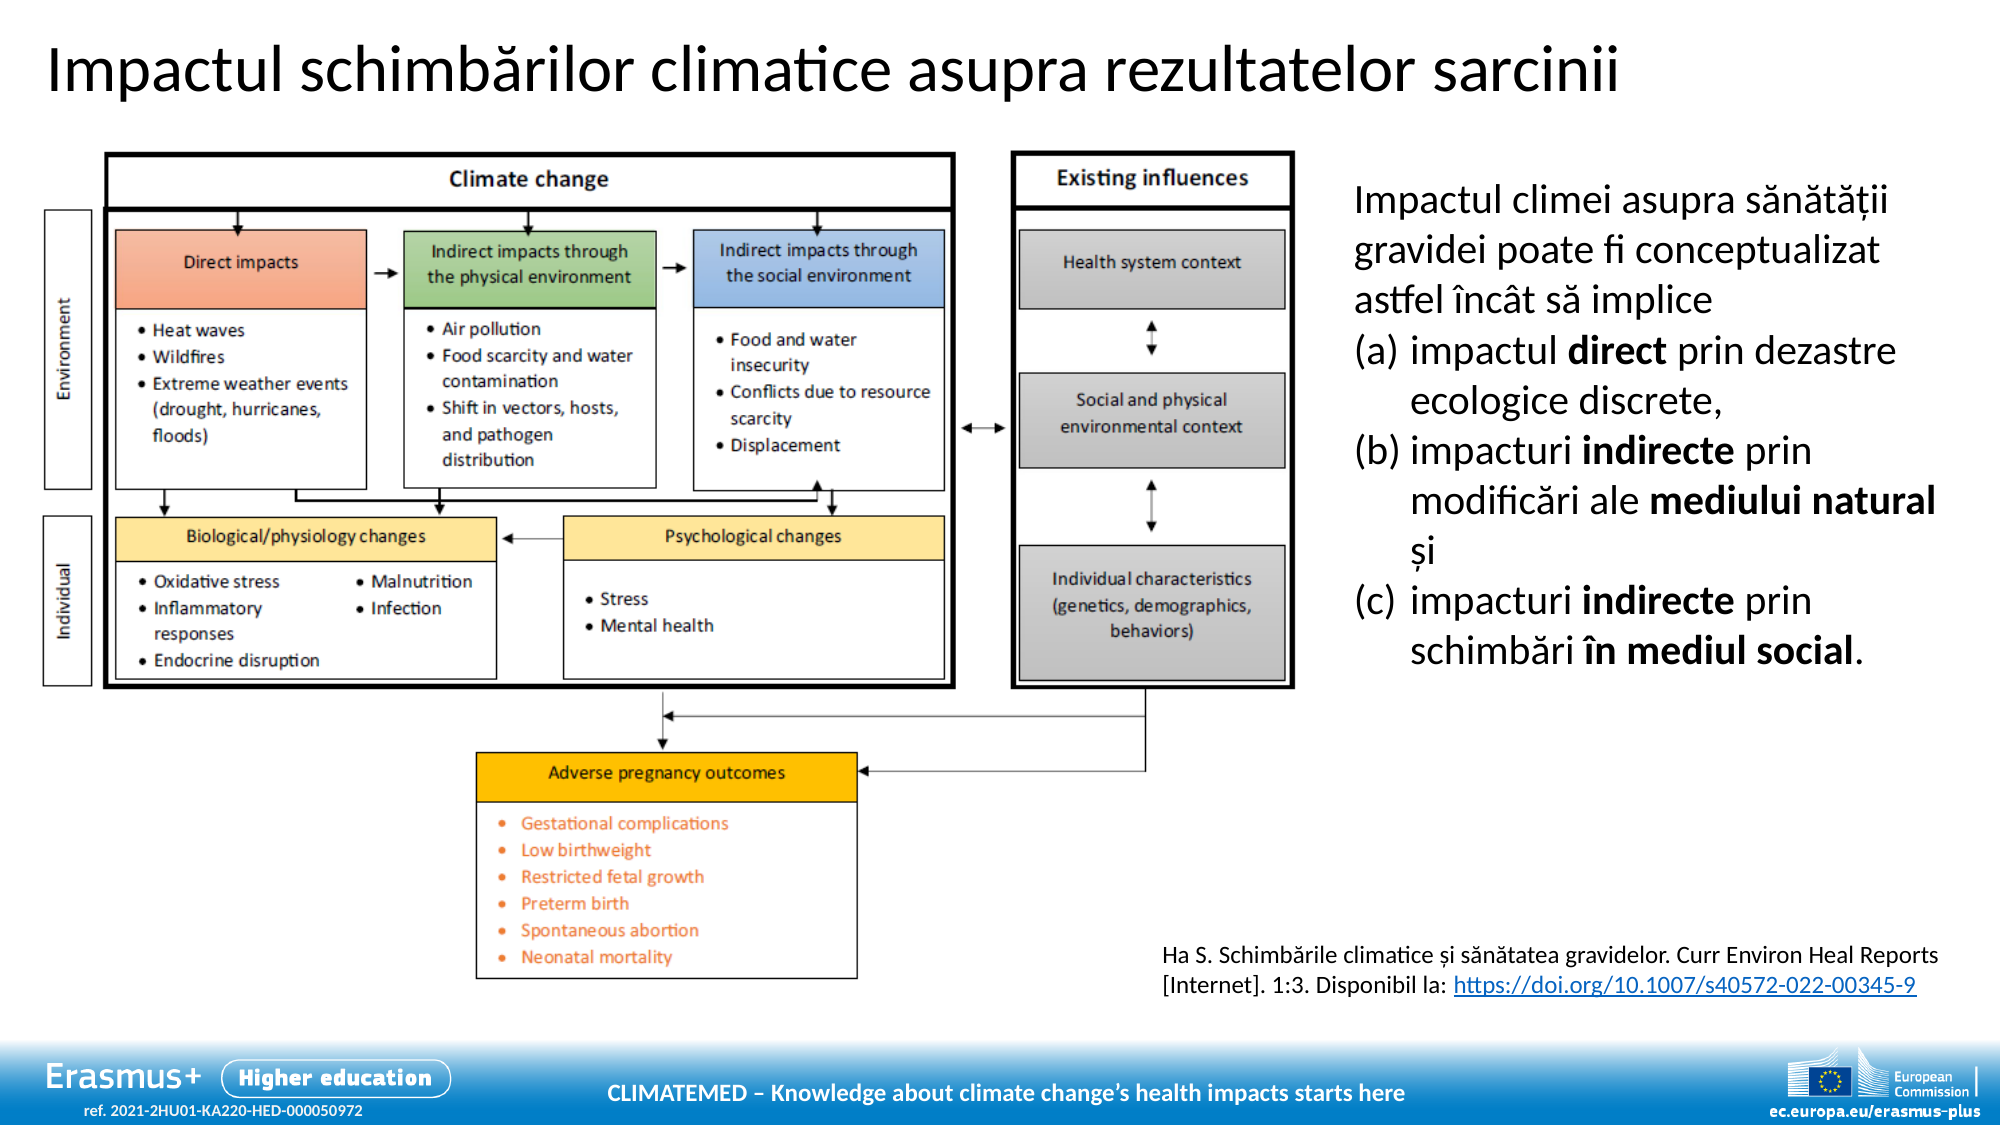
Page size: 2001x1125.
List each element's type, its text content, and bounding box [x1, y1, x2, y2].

text_box Impactul climei asupra sănătății gravidei poate fi conceptualizat astfel încât să implice impactul direct prin dezastre ecologice discrete, impacturi indirecte prin modificări ale mediului natural și impacturi indirecte prin schimbări în mediul social. [1338, 164, 1953, 680]
text_box Ha S. Schimbările climatice și sănătatea gravidelor. Curr Environ Heal Reports [Internet]. 1:3. Disponibil la: https://doi.org/10.1007/s40572-022-00345-9 [1147, 931, 1965, 1007]
title Impactul schimbărilor climatice asupra rezultatelor sarcinii [31, 25, 1984, 116]
picture [0, 128, 2000, 1125]
